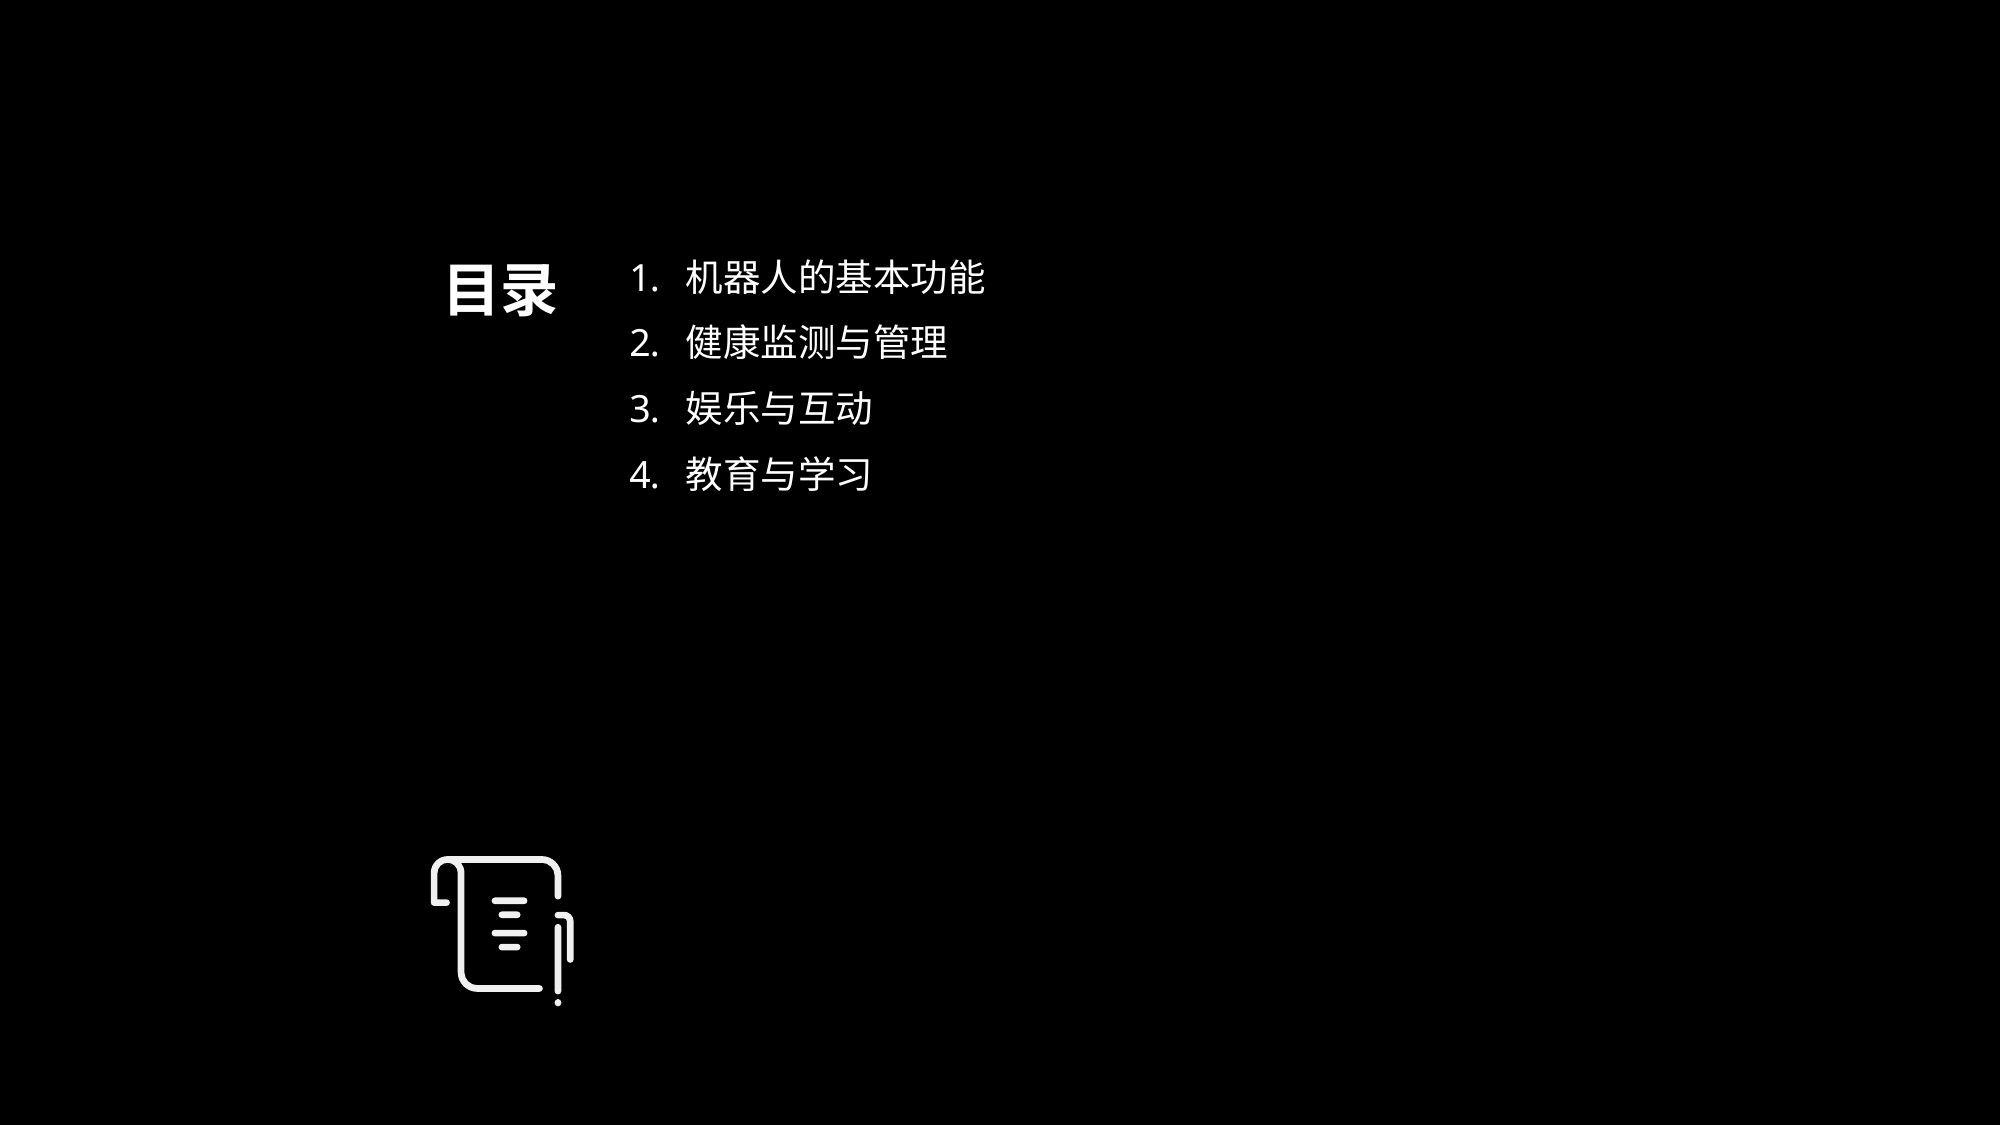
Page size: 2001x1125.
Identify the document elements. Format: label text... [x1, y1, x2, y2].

title 目录 [108, 246, 574, 397]
list 机器人的基本功能 健康监测与管理 娱乐与互动 教育与学习 [614, 246, 1890, 1007]
